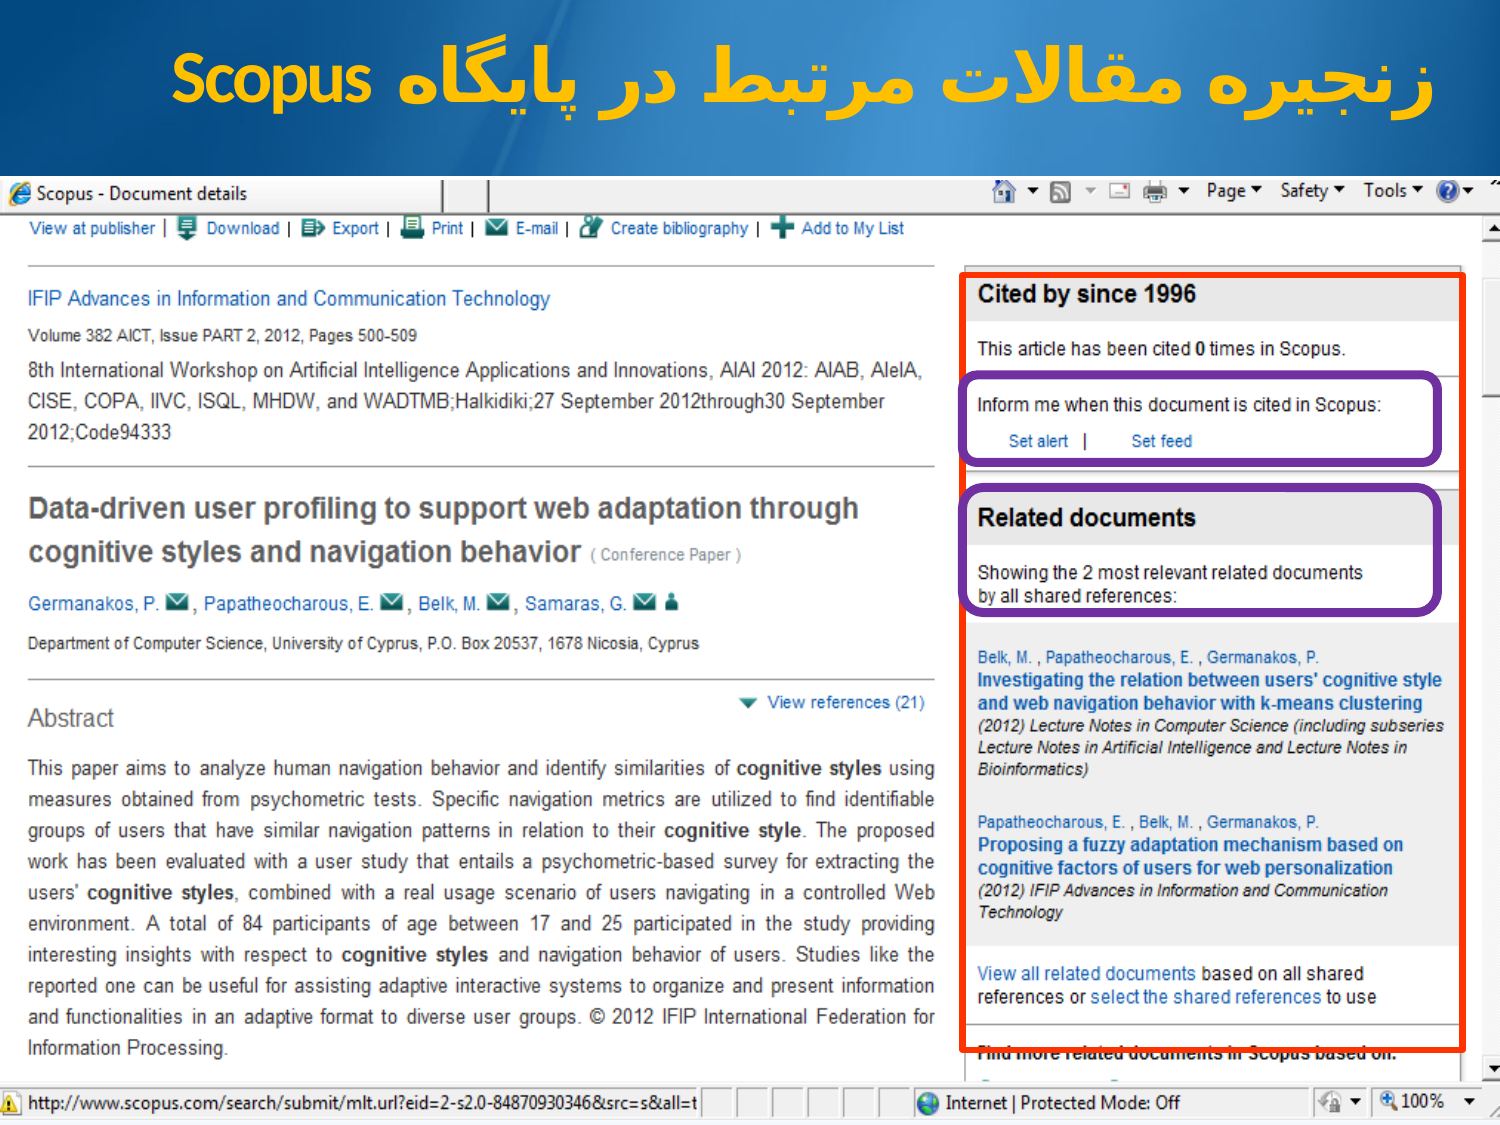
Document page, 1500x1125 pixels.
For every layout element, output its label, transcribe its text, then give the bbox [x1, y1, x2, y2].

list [0, 179, 1500, 1125]
title زنجیره مقالات مرتبط در پایگاه Scopus [62, 37, 1438, 176]
picture [0, 0, 1500, 176]
